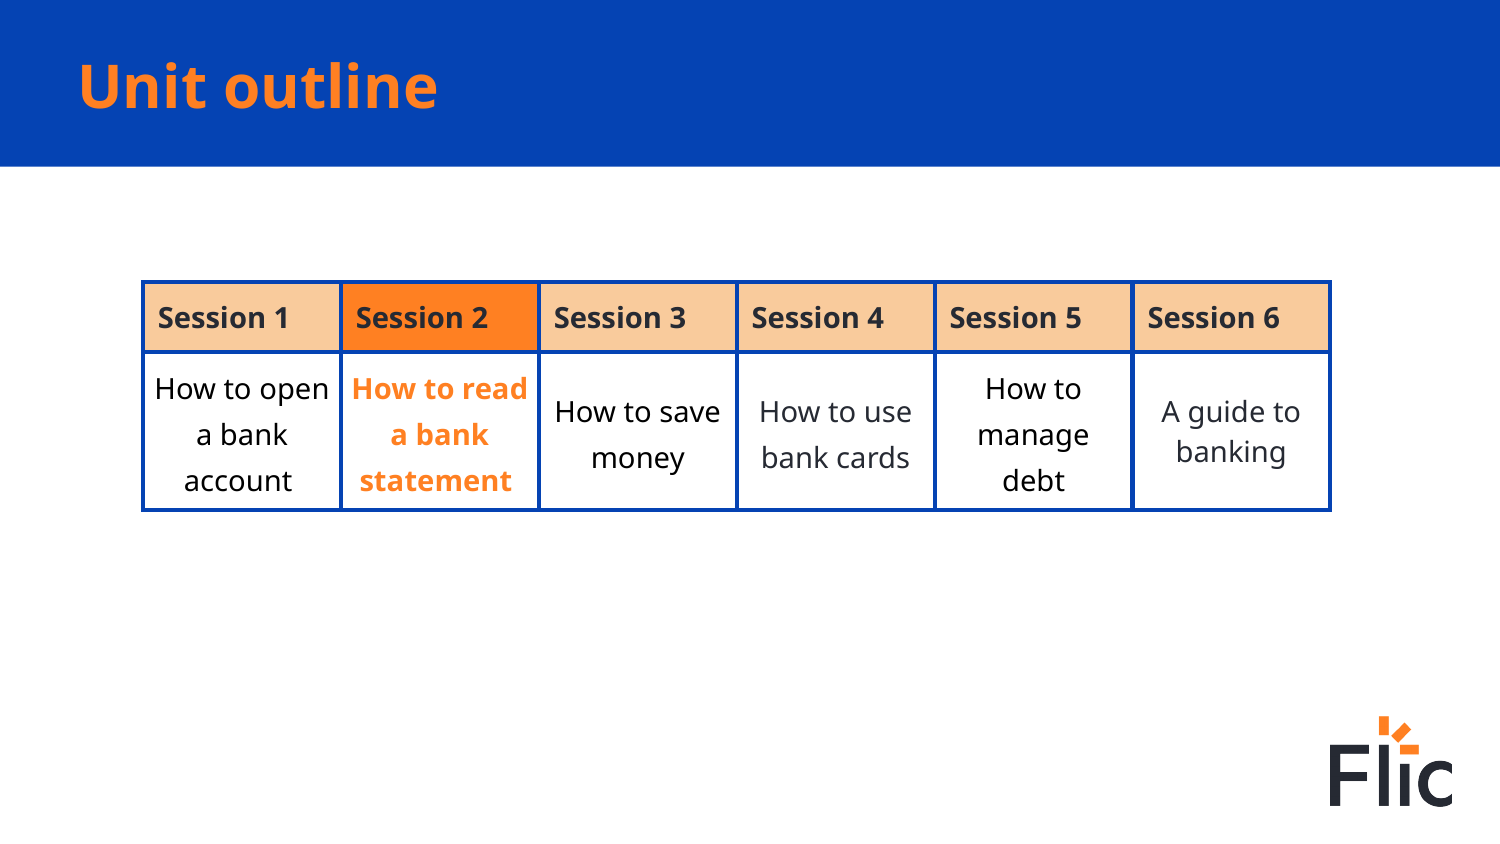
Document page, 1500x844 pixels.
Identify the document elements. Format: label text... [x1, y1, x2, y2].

picture [1330, 716, 1452, 807]
table_cell How to save money [541, 354, 735, 508]
table_header Session 5 [937, 284, 1130, 350]
table_cell A guide to banking [1135, 354, 1328, 508]
table_cell How to read a bank statement [343, 354, 537, 508]
table_header Session 6 [1135, 284, 1328, 350]
table_header Session 2 [343, 284, 537, 350]
title Unit outline [62, 41, 1331, 127]
table_header Session 4 [739, 284, 933, 350]
table_cell How to use bank cards [739, 354, 933, 508]
table_header Session 3 [541, 284, 735, 350]
table_header Session 1 [145, 284, 339, 350]
table_cell How to manage debt [937, 354, 1130, 508]
table_cell How to open a bank account [145, 354, 339, 508]
